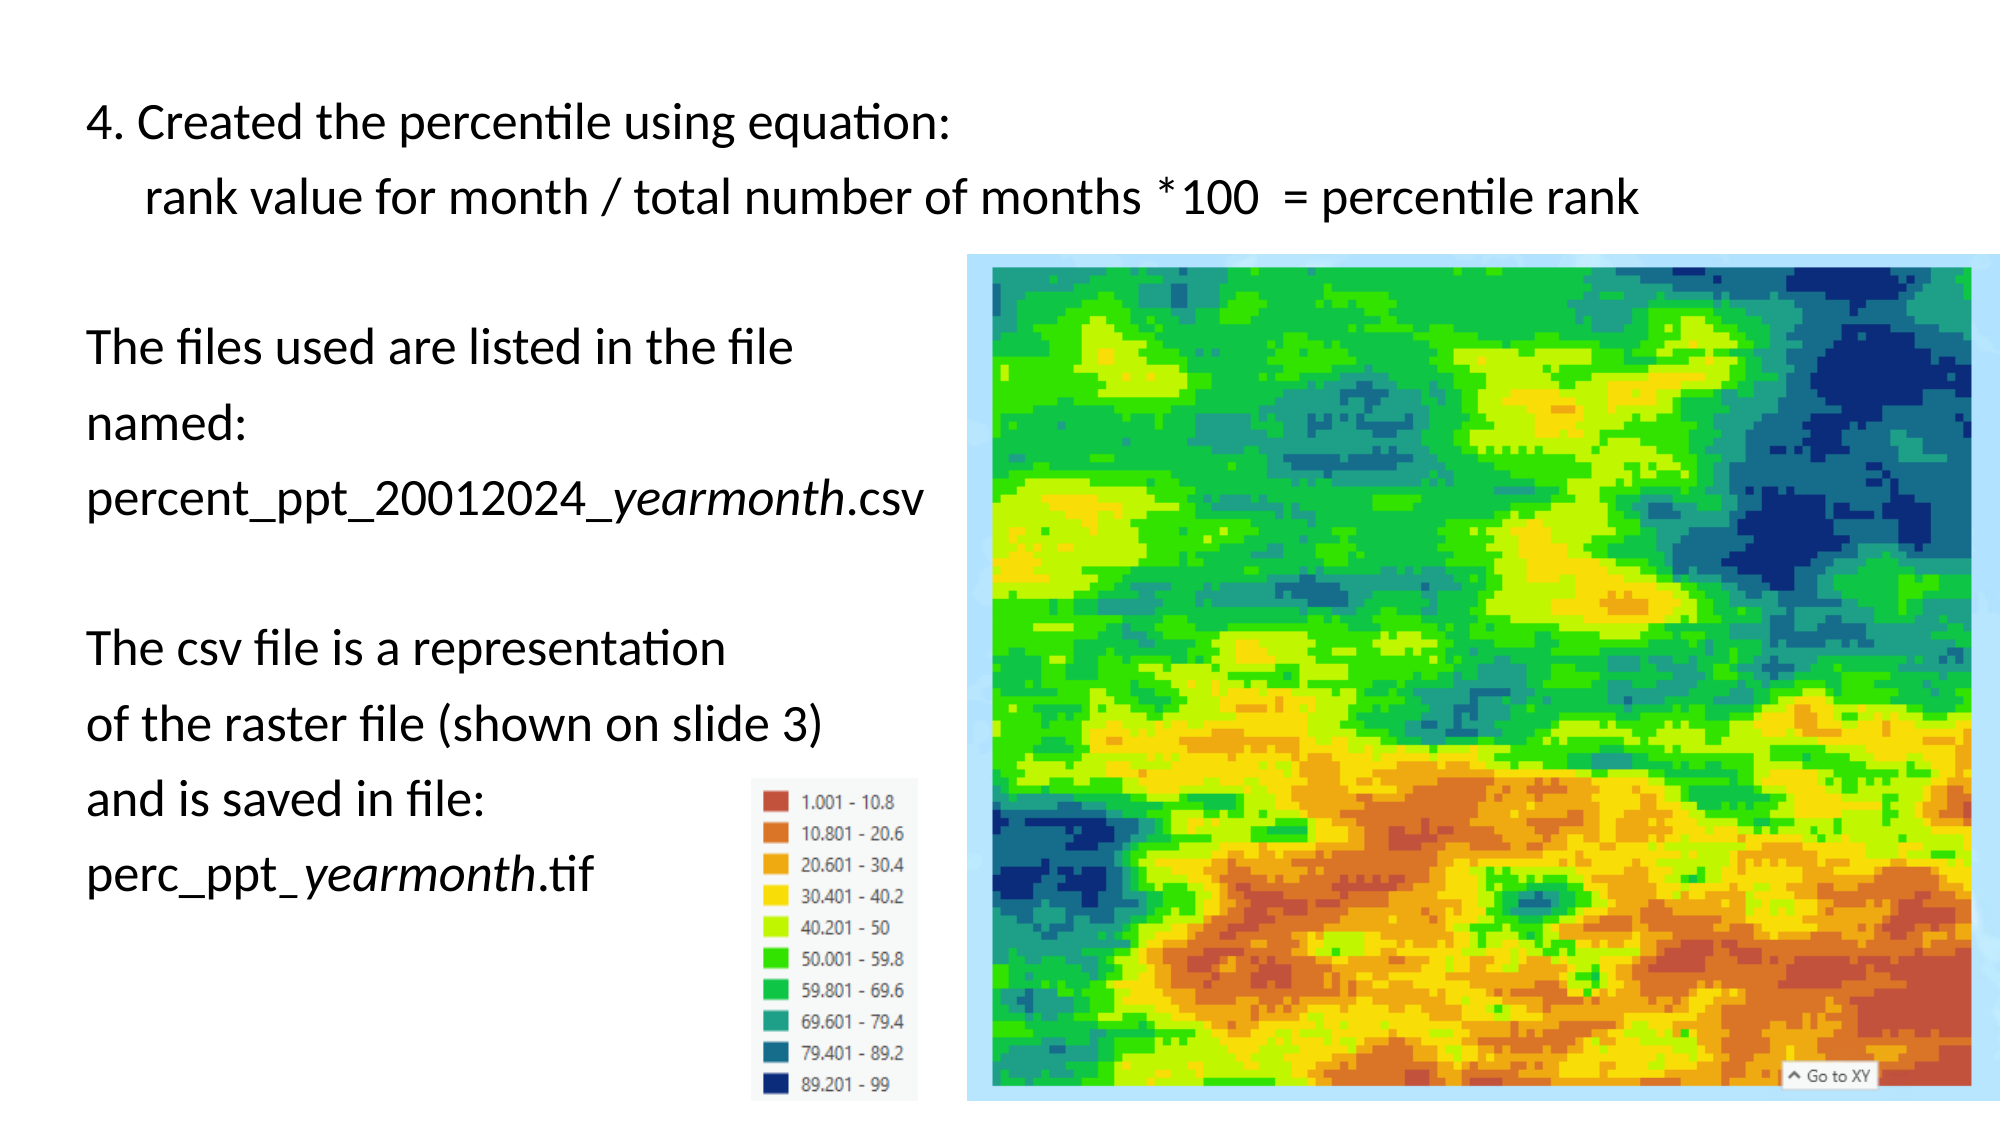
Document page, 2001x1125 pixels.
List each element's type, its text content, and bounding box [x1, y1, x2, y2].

picture [967, 254, 2000, 1101]
list 4. Created the percentile using equation: rank value for month / total number of months *100 = percentile rank The files used are listed in the file named: percent_ppt_20012024_yearmonth.csv The csv file is a representation of the raster file (shown on slide 3) and is saved in file: perc_ppt_yearmonth.tif [70, 86, 1857, 987]
picture [751, 778, 918, 1101]
